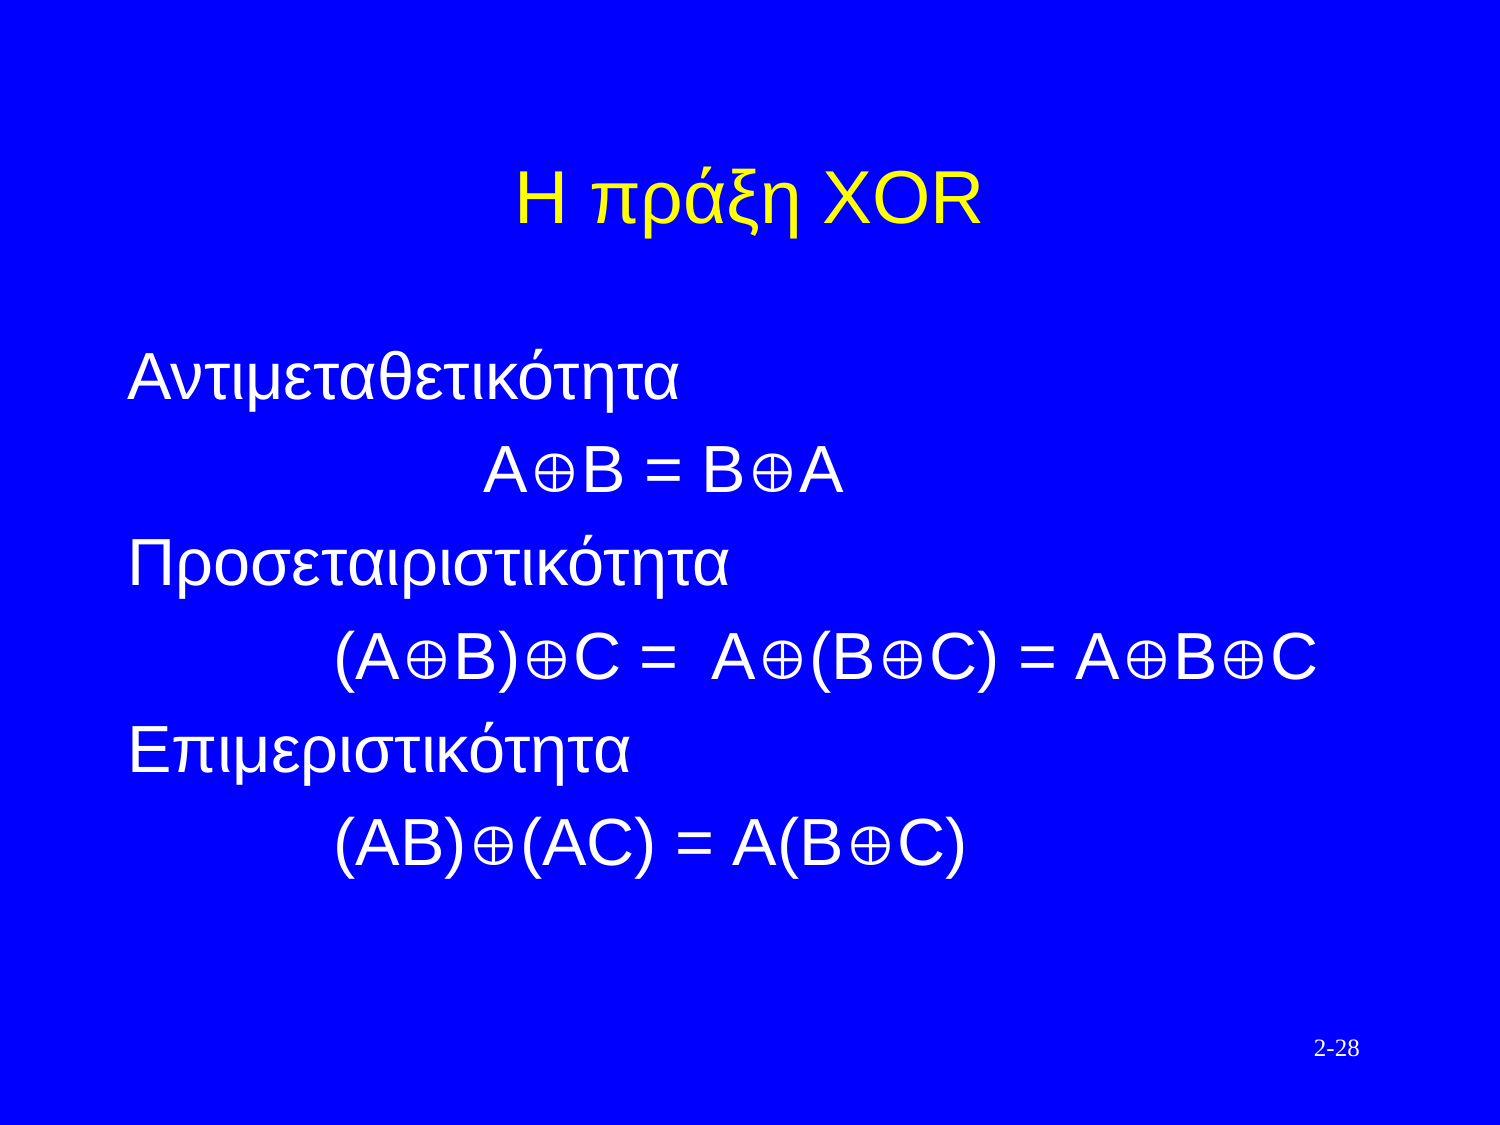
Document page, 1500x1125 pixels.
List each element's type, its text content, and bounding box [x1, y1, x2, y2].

list Αντιμεταθετικότητα ΑΒ = ΒΑ Προσεταιριστικότητα (ΑΒ)C = A(BC) = ABC Επιμεριστικότητα (AB)(AC) = A(BC) [112, 324, 1388, 1001]
title Η πράξη XOR [112, 99, 1388, 288]
